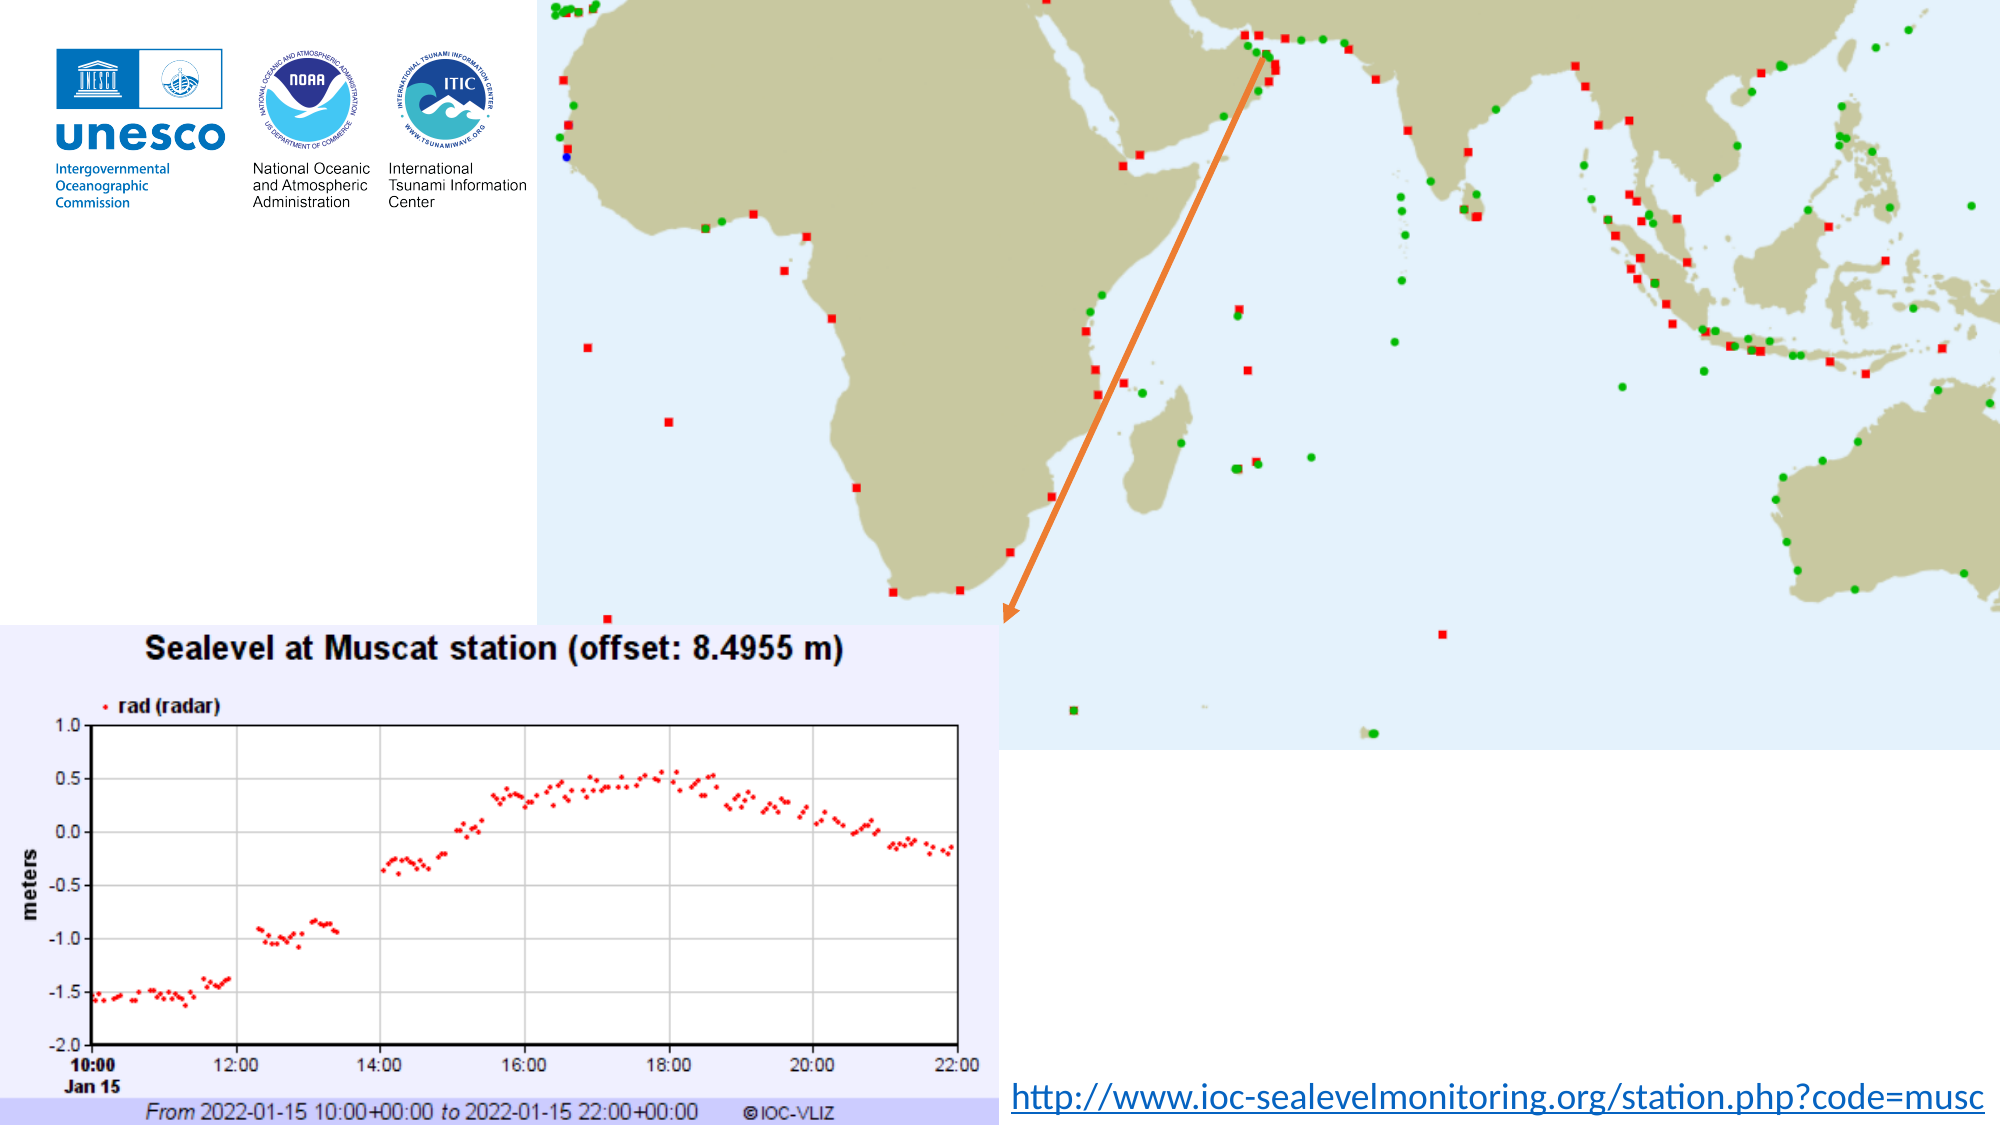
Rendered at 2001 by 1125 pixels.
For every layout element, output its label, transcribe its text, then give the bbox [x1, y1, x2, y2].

text_box http://www.ioc-sealevelmonitoring.org/station.php?code=musc [999, 1064, 2000, 1125]
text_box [1003, 58, 1263, 624]
picture [43, 35, 527, 221]
picture [0, 0, 2000, 1125]
